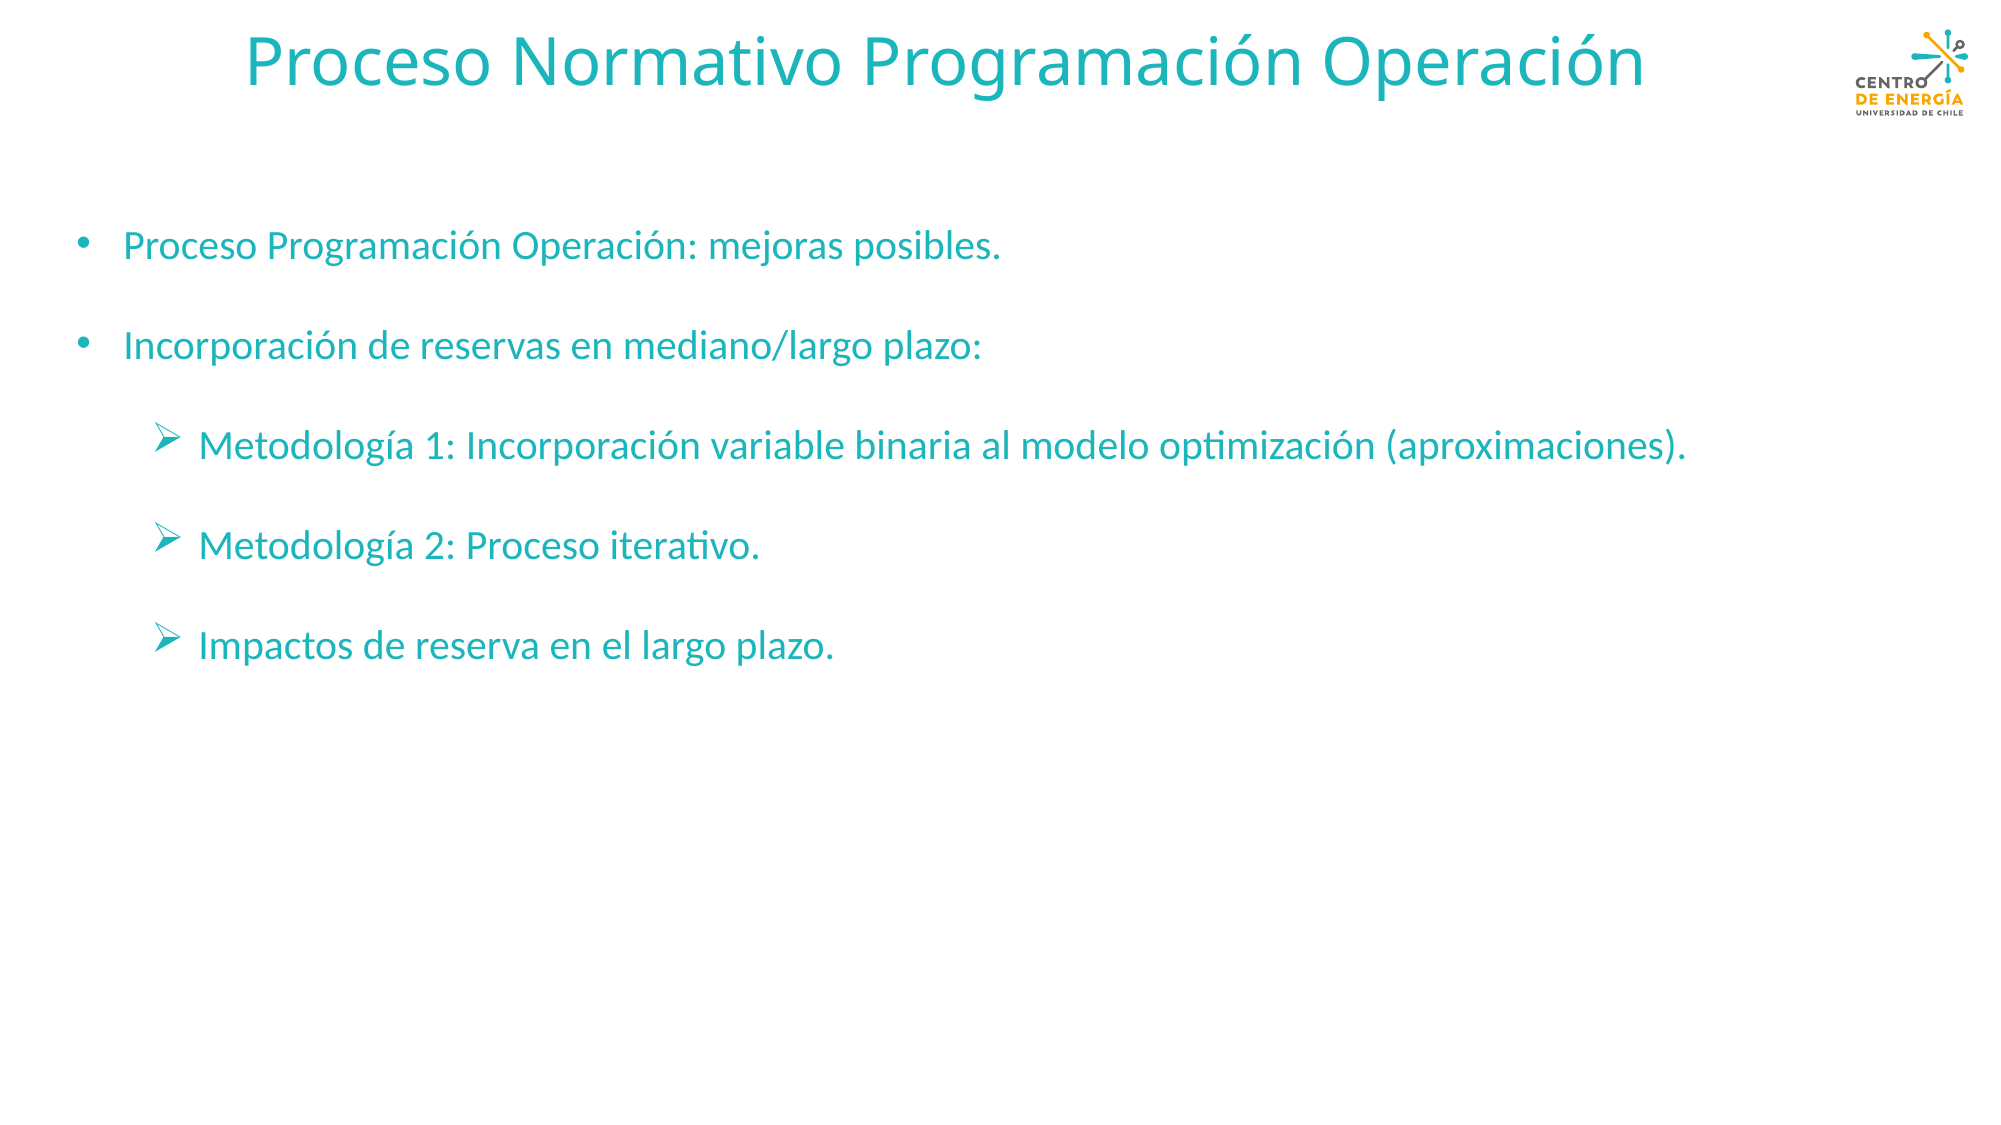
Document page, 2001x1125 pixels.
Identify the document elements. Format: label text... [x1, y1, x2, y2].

text_box Proceso Normativo Programación Operación [61, 11, 1832, 107]
text_box Proceso Programación Operación: mejoras posibles. Incorporación de reservas en mediano/largo plazo: Metodología 1: Incorporación variable binaria al modelo optimización (aproximaciones). Metodología 2: Proceso iterativo. Impactos de reserva en el largo plazo. [61, 210, 1868, 675]
